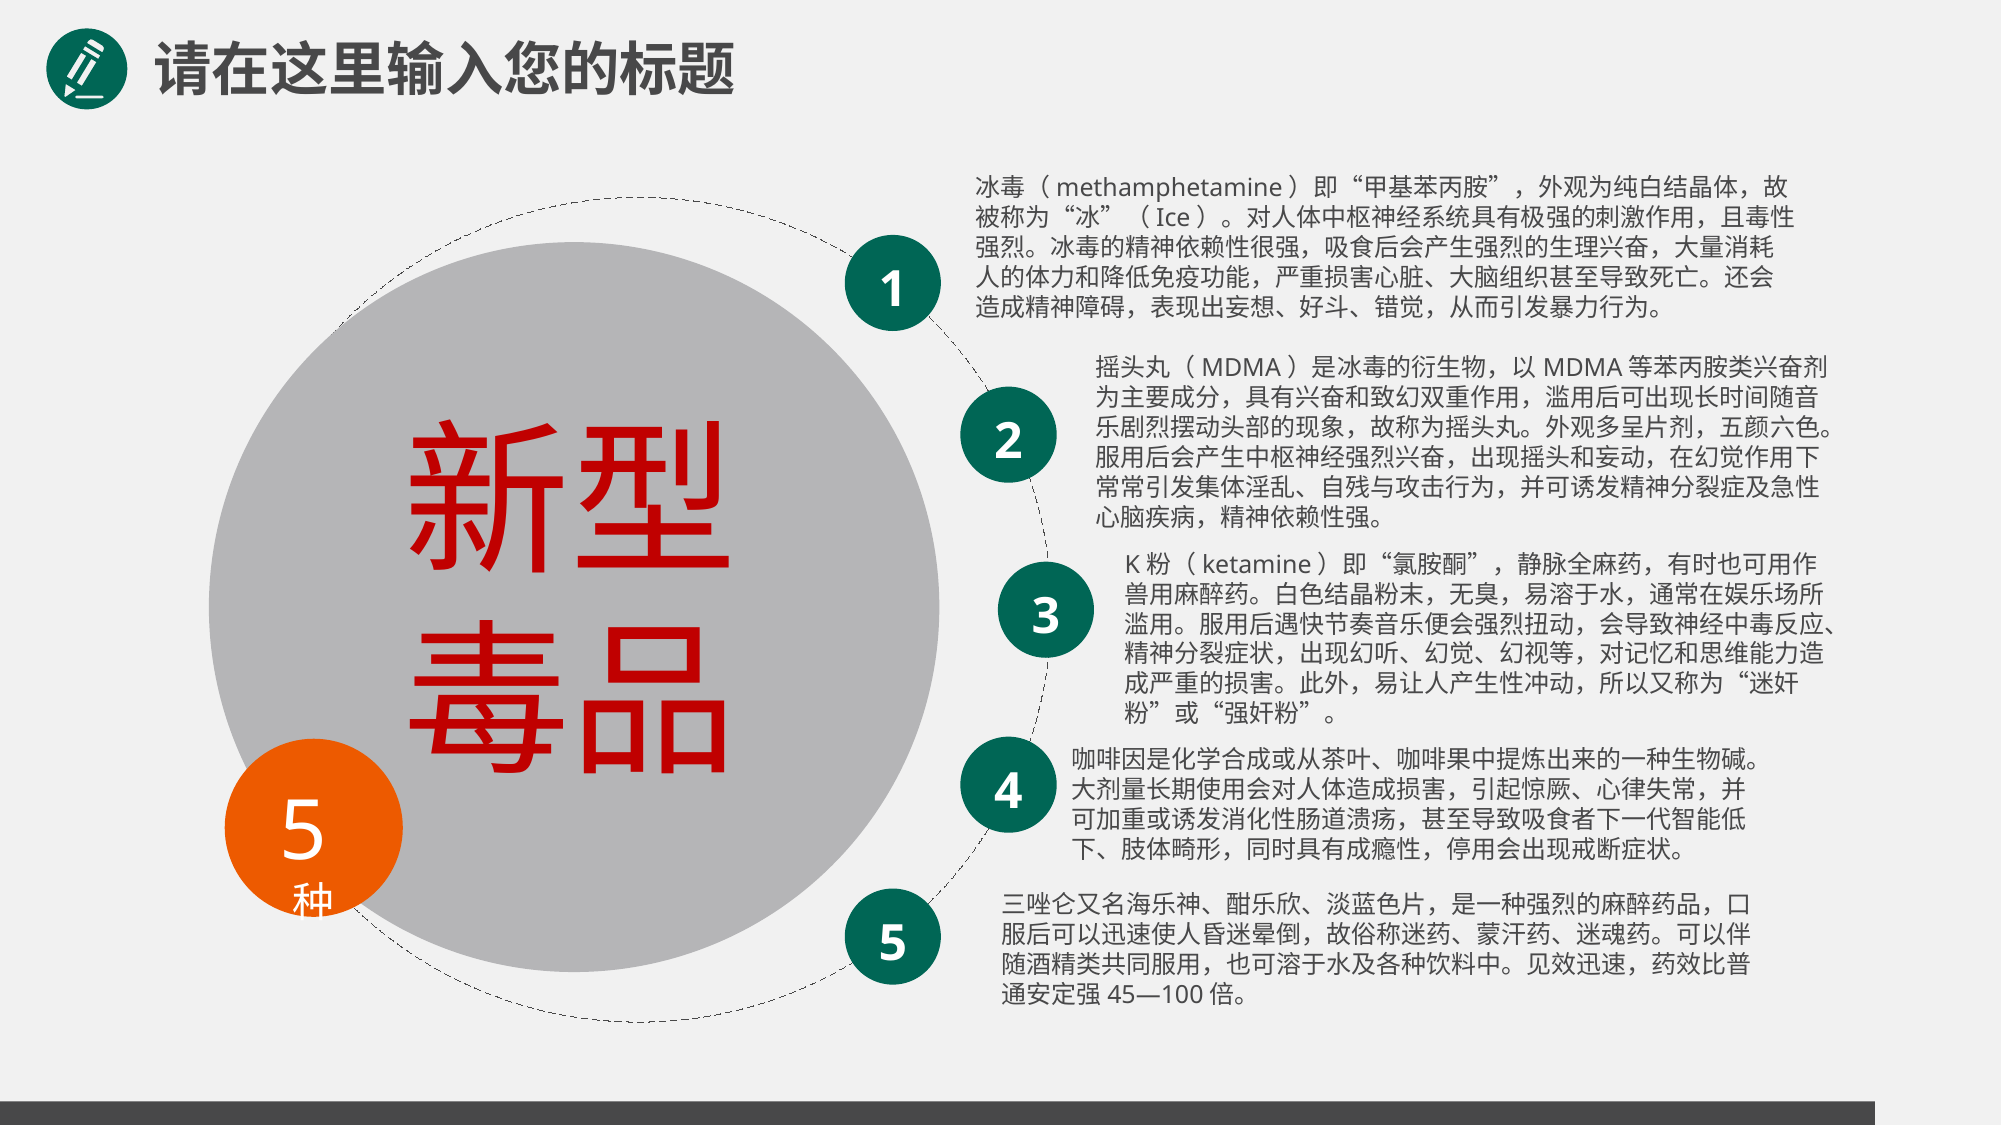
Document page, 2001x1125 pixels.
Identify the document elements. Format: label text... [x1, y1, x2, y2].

text_box 4 [960, 736, 1056, 833]
text_box K粉（ketamine）即“氯胺酮”，静脉全麻药，有时也可用作兽用麻醉药。白色结晶粉末，无臭，易溶于水，通常在娱乐场所滥用。服用后遇快节奏音乐便会强烈扭动，会导致神经中毒反应、精神分裂症状，出现幻听、幻觉、幻视等，对记忆和思维能力造成严重的损害。此外，易让人产生性冲动，所以又称为“迷奸粉”或“强奸粉”。 [1109, 540, 1851, 736]
text_box 5种 [250, 768, 378, 934]
text_box [224, 738, 403, 890]
text_box 三唑仑又名海乐神、酣乐欣、淡蓝色片，是一种强烈的麻醉药品，口服后可以迅速使人昏迷晕倒，故俗称迷药、蒙汗药、迷魂药。可以伴随酒精类共同服用，也可溶于水及各种饮料中。见效迅速，药效比普通安定强45—100倍。 [986, 881, 1769, 1016]
text_box [338, 197, 1049, 1023]
text_box [208, 242, 940, 973]
text_box 摇头丸（MDMA）是冰毒的衍生物，以MDMA等苯丙胺类兴奋剂为主要成分，具有兴奋和致幻双重作用，滥用后可出现长时间随音乐剧烈摆动头部的现象，故称为摇头丸。外观多呈片剂，五颜六色。服用后会产生中枢神经强烈兴奋，出现摇头和妄动，在幻觉作用下常常引发集体淫乱、自残与攻击行为，并可诱发精神分裂症及急性心脑疾病，精神依赖性强。 [1080, 344, 1851, 539]
text_box 5 [844, 888, 941, 985]
text_box 2 [960, 386, 1057, 483]
text_box 1 [844, 234, 941, 332]
picture [0, 0, 2001, 1125]
text_box 冰毒（methamphetamine）即“甲基苯丙胺”，外观为纯白结晶体，故被称为“冰”（Ice）。对人体中枢神经系统具有极强的刺激作用，且毒性强烈。冰毒的精神依赖性很强，吸食后会产生强烈的生理兴奋，大量消耗人的体力和降低免疫功能，严重损害心脏、大脑组织甚至导致死亡。还会造成精神障碍，表现出妄想、好斗、错觉，从而引发暴力行为。 [960, 164, 1814, 329]
text_box [46, 28, 128, 110]
text_box 3 [997, 561, 1094, 658]
text_box 请在这里输入您的标题 [139, 24, 967, 110]
text_box 新型毒品 [389, 386, 815, 802]
text_box 咖啡因是化学合成或从茶叶、咖啡果中提炼出来的一种生物碱。大剂量长期使用会对人体造成损害，引起惊厥、心律失常，并可加重或诱发消化性肠道溃疡，甚至导致吸食者下一代智能低下、肢体畸形，同时具有成瘾性，停用会出现戒断症状。 [1056, 736, 1770, 872]
